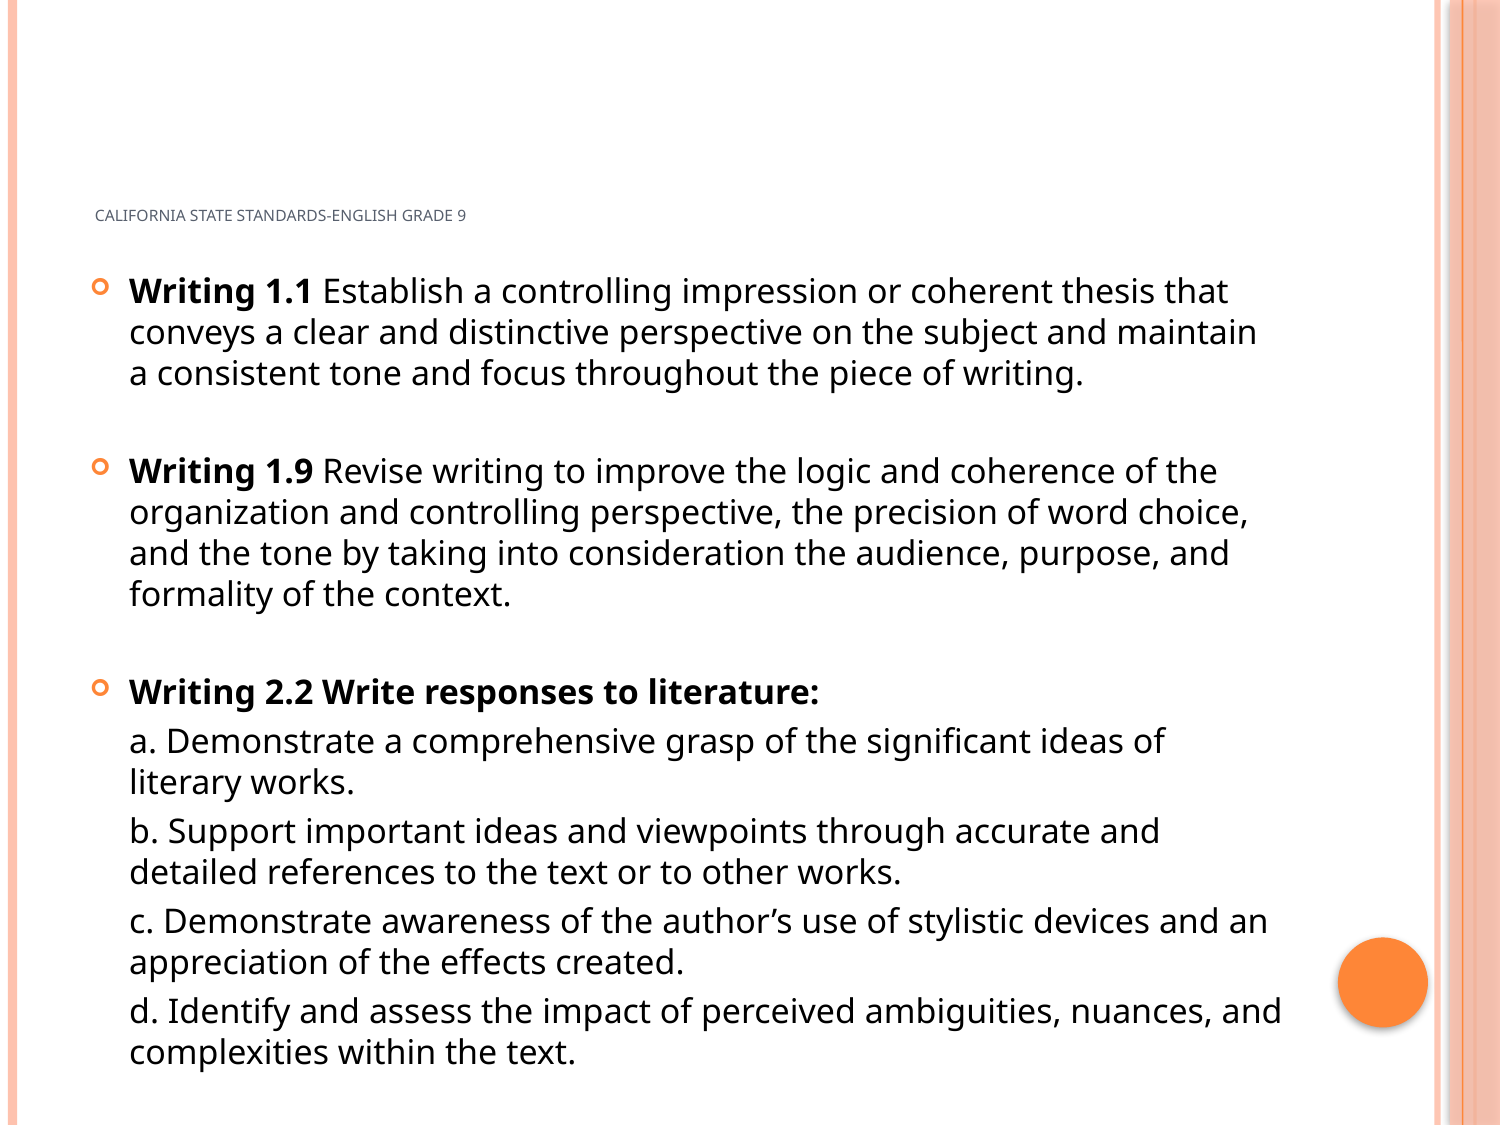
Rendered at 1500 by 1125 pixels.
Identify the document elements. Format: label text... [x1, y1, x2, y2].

title California State Standards-English Grade 9 [75, 45, 1300, 233]
list Writing 1.1 Establish a controlling impression or coherent thesis that conveys a clear and distinctive perspective on the subject and maintain a consistent tone and focus throughout the piece of writing. Writing 1.9 Revise writing to improve the logic and coherence of the organization and controlling perspective, the precision of word choice, and the tone by taking into consideration the audience, purpose, and formality of the context. Writing 2.2 Write responses to literature: a. Demonstrate a comprehensive grasp of the significant ideas of literary works. b. Support important ideas and viewpoints through accurate and detailed references to the text or to other works. c. Demonstrate awareness of the author’s use of stylistic devices and an appreciation of the effects created. d. Identify and assess the impact of perceived ambiguities, nuances, and complexities within the text. [75, 262, 1300, 1100]
